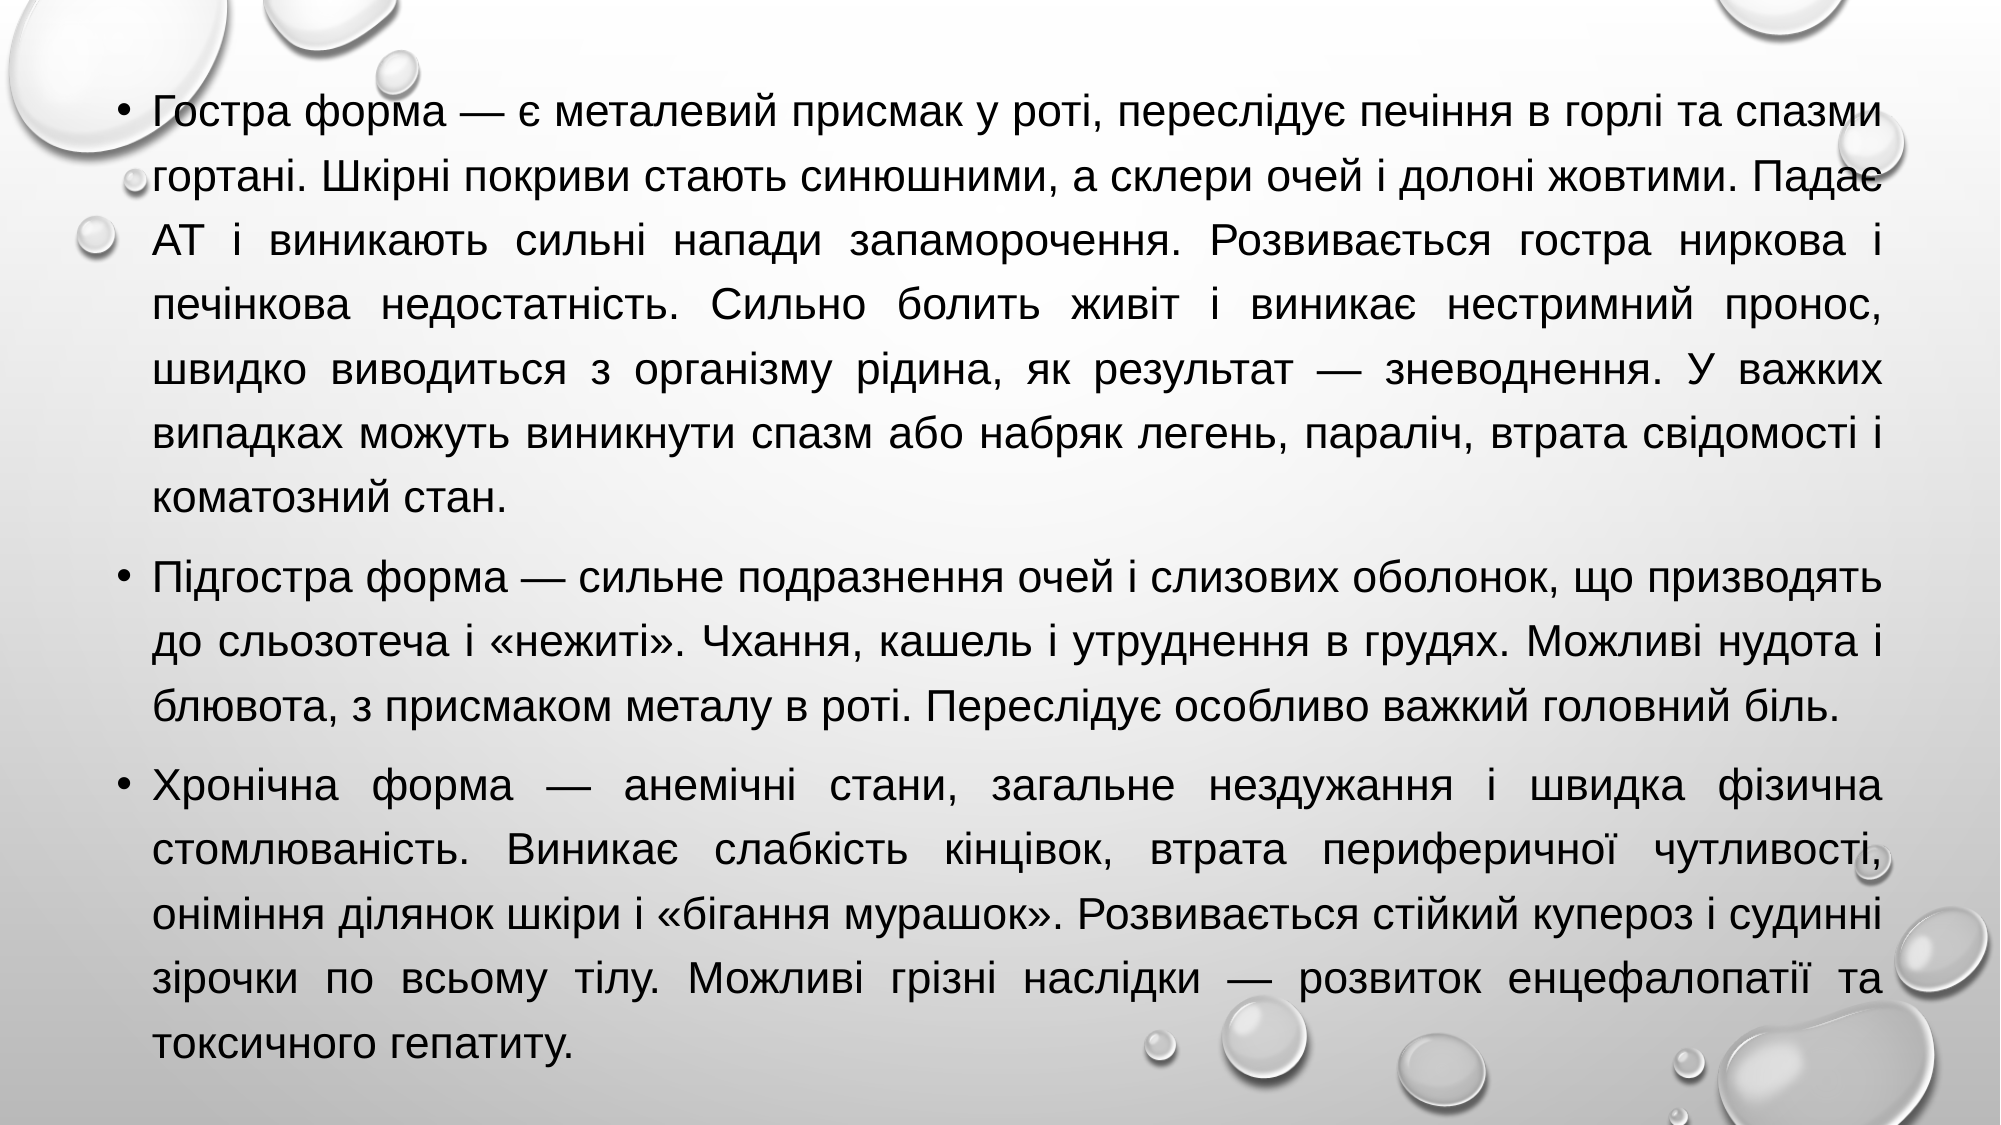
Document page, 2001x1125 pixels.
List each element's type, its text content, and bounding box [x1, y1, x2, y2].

picture [0, 0, 2000, 1125]
list Гостра форма — є металевий присмак у роті, переслідує печіння в горлі та спазми гортані. Шкірні покриви стають синюшними, а склери очей і долоні жовтими. Падає АТ і виникають сильні напади запаморочення. Розвивається гостра ниркова і печінкова недостатність. Сильно болить живіт і виникає нестримний пронос, швидко виводиться з організму рідина, як результат — зневоднення. У важких випадках можуть виникнути спазм або набряк легень, параліч, втрата свідомості і коматозний стан. Підгостра форма — сильне подразнення очей і слизових оболонок, що призводять до сльозотеча і «нежиті». Чхання, кашель і утруднення в грудях. Можливі нудота і блювота, з присмаком металу в роті. Переслідує особливо важкий головний біль. Хронічна форма — анемічні стани, загальне нездужання і швидка фізична стомлюваність. Виникає слабкість кінцівок, втрата периферичної чутливості, оніміння ділянок шкіри і «бігання мурашок». Розвивається стійкий купероз і судинні зірочки по всьому тілу. Можливі грізні наслідки — розвиток енцефалопатії та токсичного гепатиту. [101, 63, 1902, 1094]
